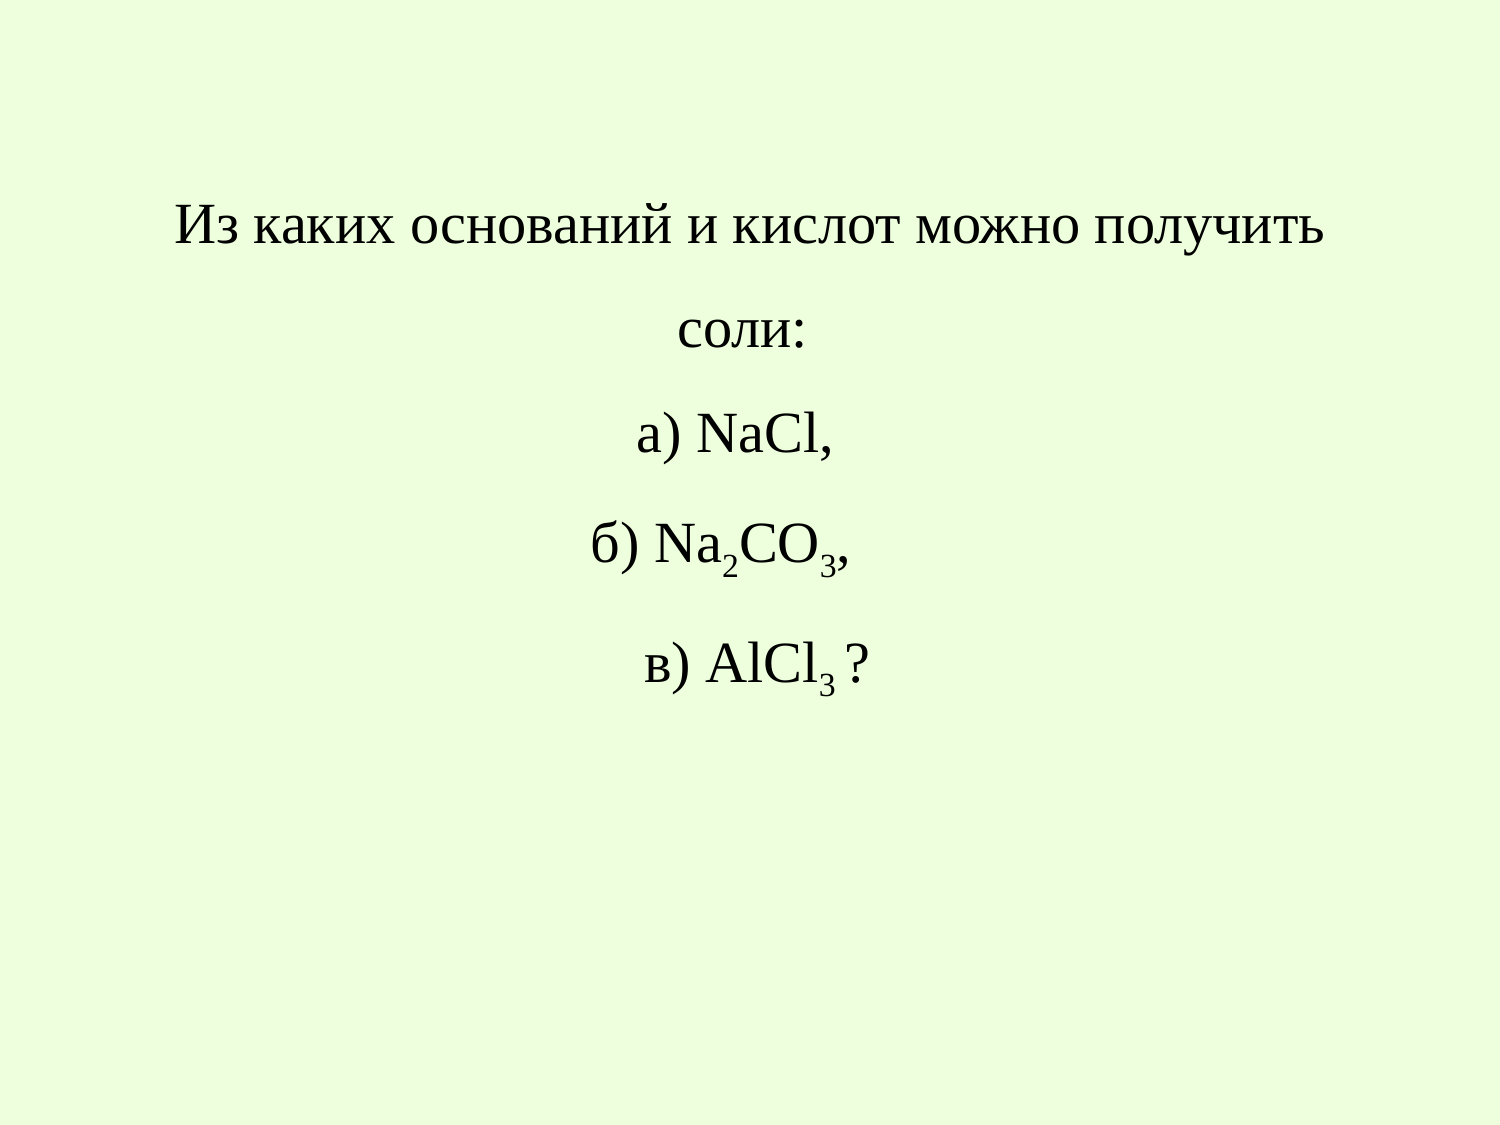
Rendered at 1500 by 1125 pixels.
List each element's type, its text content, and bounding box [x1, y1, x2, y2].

title Из каких оснований и кислот можно получить соли: а) NaCl, б) Na2CO3, в) АlCl3 ? [112, 101, 1388, 752]
